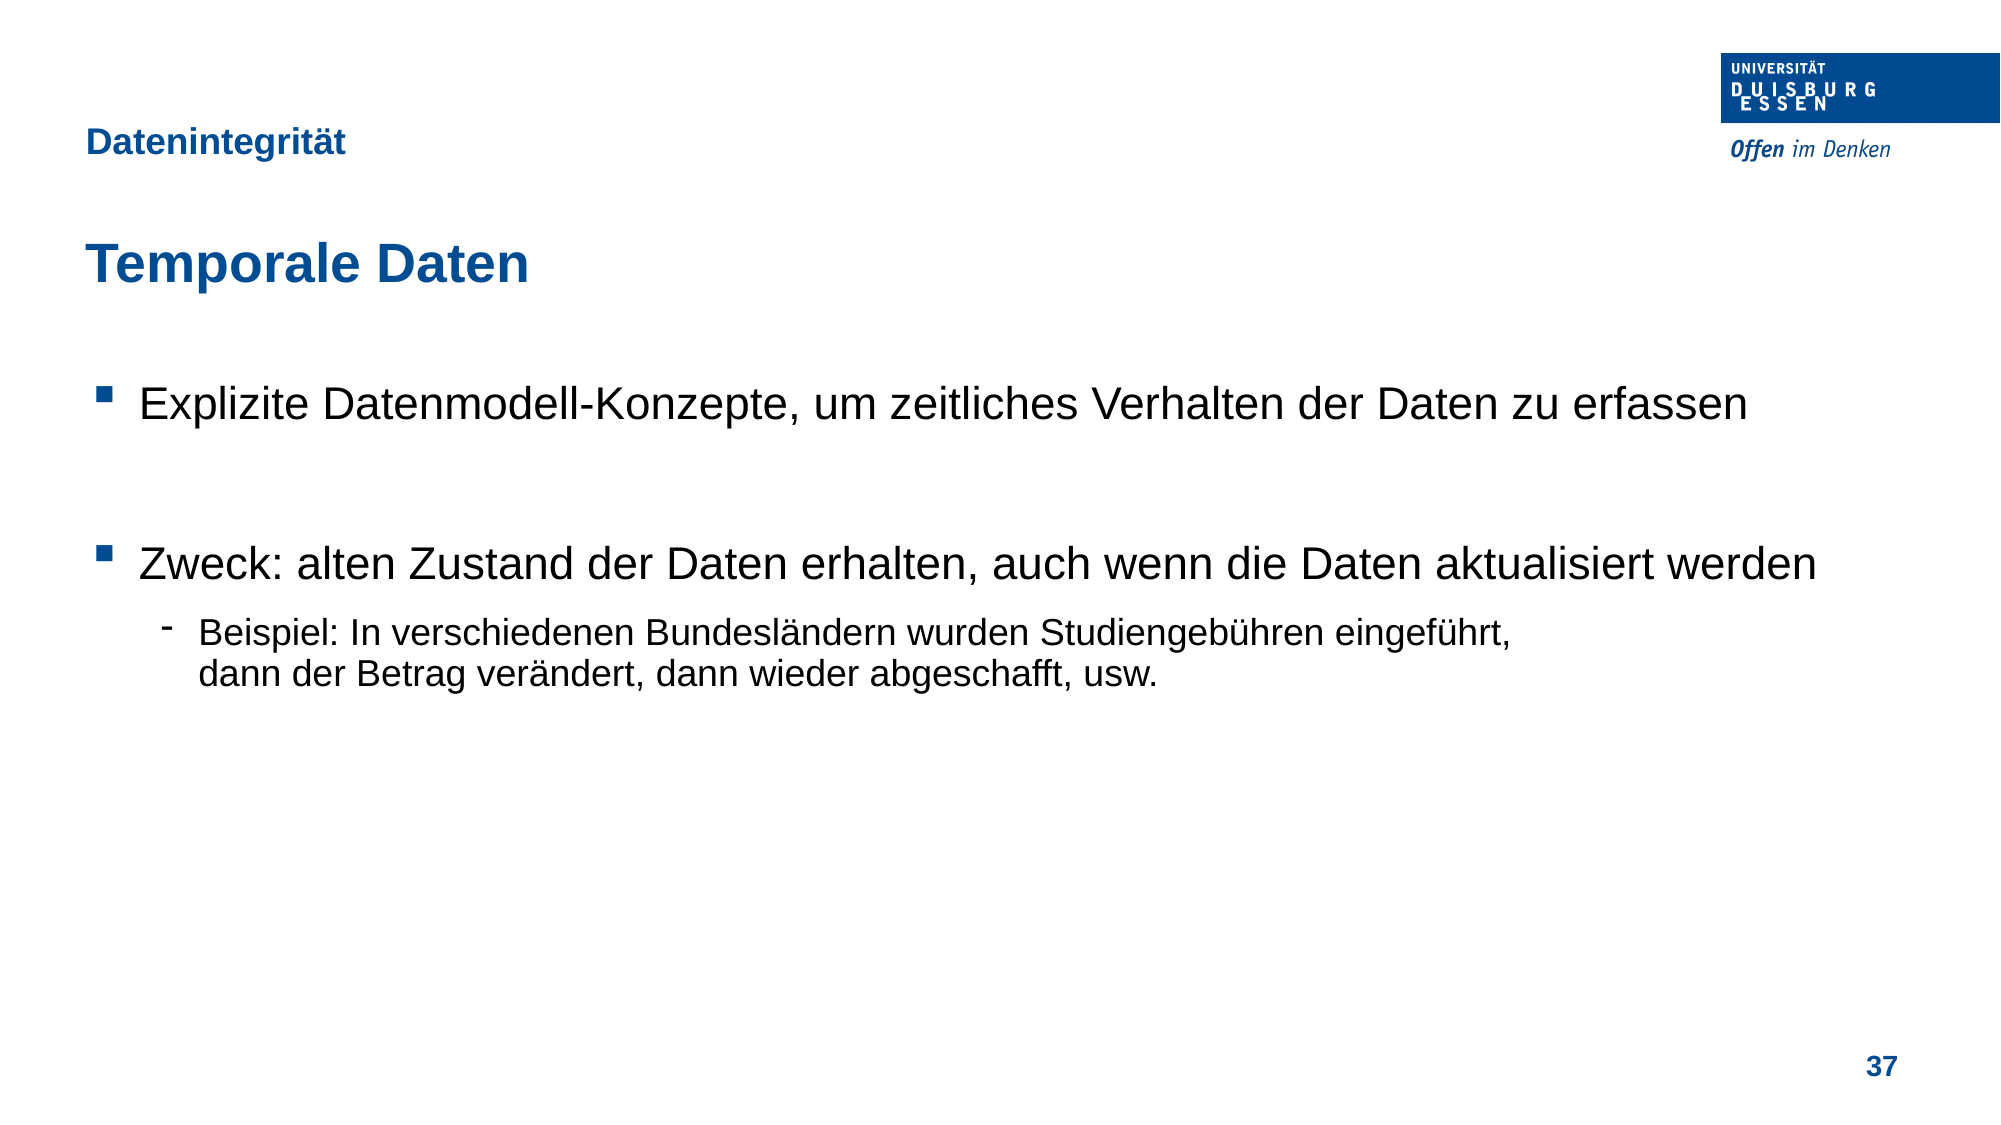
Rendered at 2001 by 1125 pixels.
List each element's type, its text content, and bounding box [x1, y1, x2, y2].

slide_number 37 [1677, 1039, 1914, 1081]
picture [1721, 53, 2000, 162]
list Explizite Datenmodell-Konzepte, um zeitliches Verhalten der Daten zu erfassen Zweck: alten Zustand der Daten erhalten, auch wenn die Daten aktualisiert werden Beispiel: In verschiedenen Bundesländern wurden Studiengebühren eingeführt, dann der Betrag verändert, dann wieder abgeschafft, usw. [85, 366, 1854, 987]
list Datenintegrität [85, 122, 1694, 163]
list Temporale Daten [85, 227, 1694, 303]
